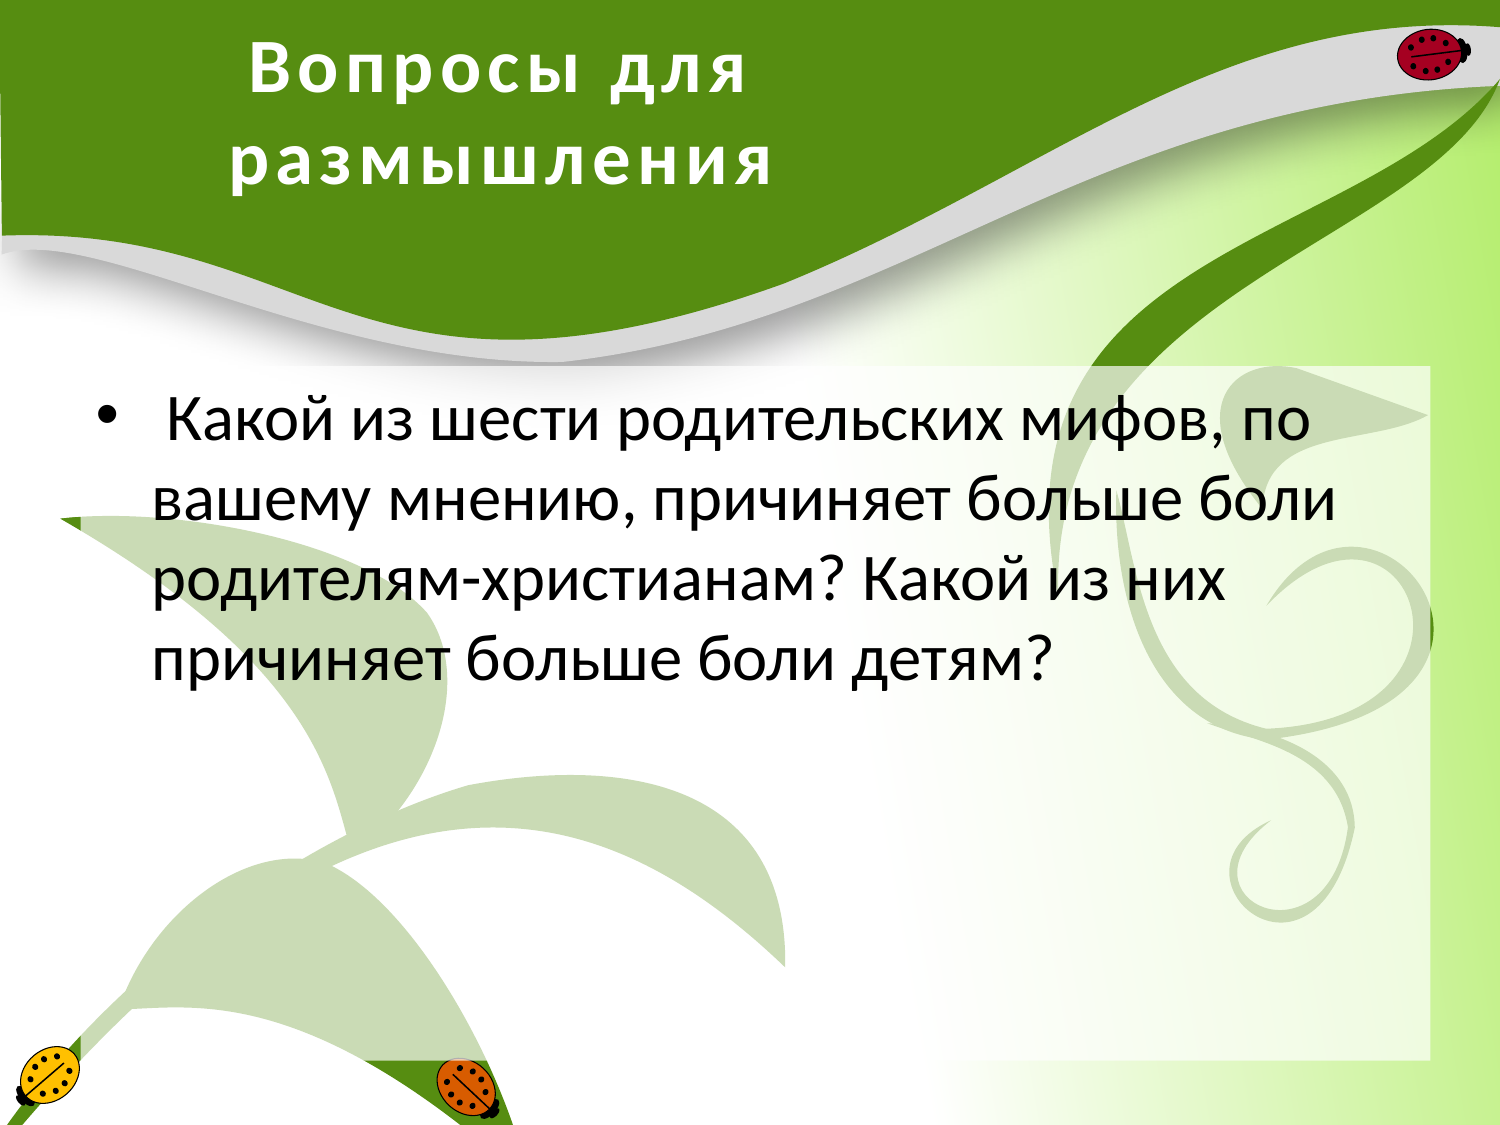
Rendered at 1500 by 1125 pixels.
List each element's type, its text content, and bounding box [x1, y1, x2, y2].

list Какой из шести родительских мифов, по вашему мнению, причиняет больше боли родителям-христианам? Какой из них причиняет больше боли детям? [80, 366, 1431, 1061]
title Вопросы для размышления [3, 7, 998, 209]
